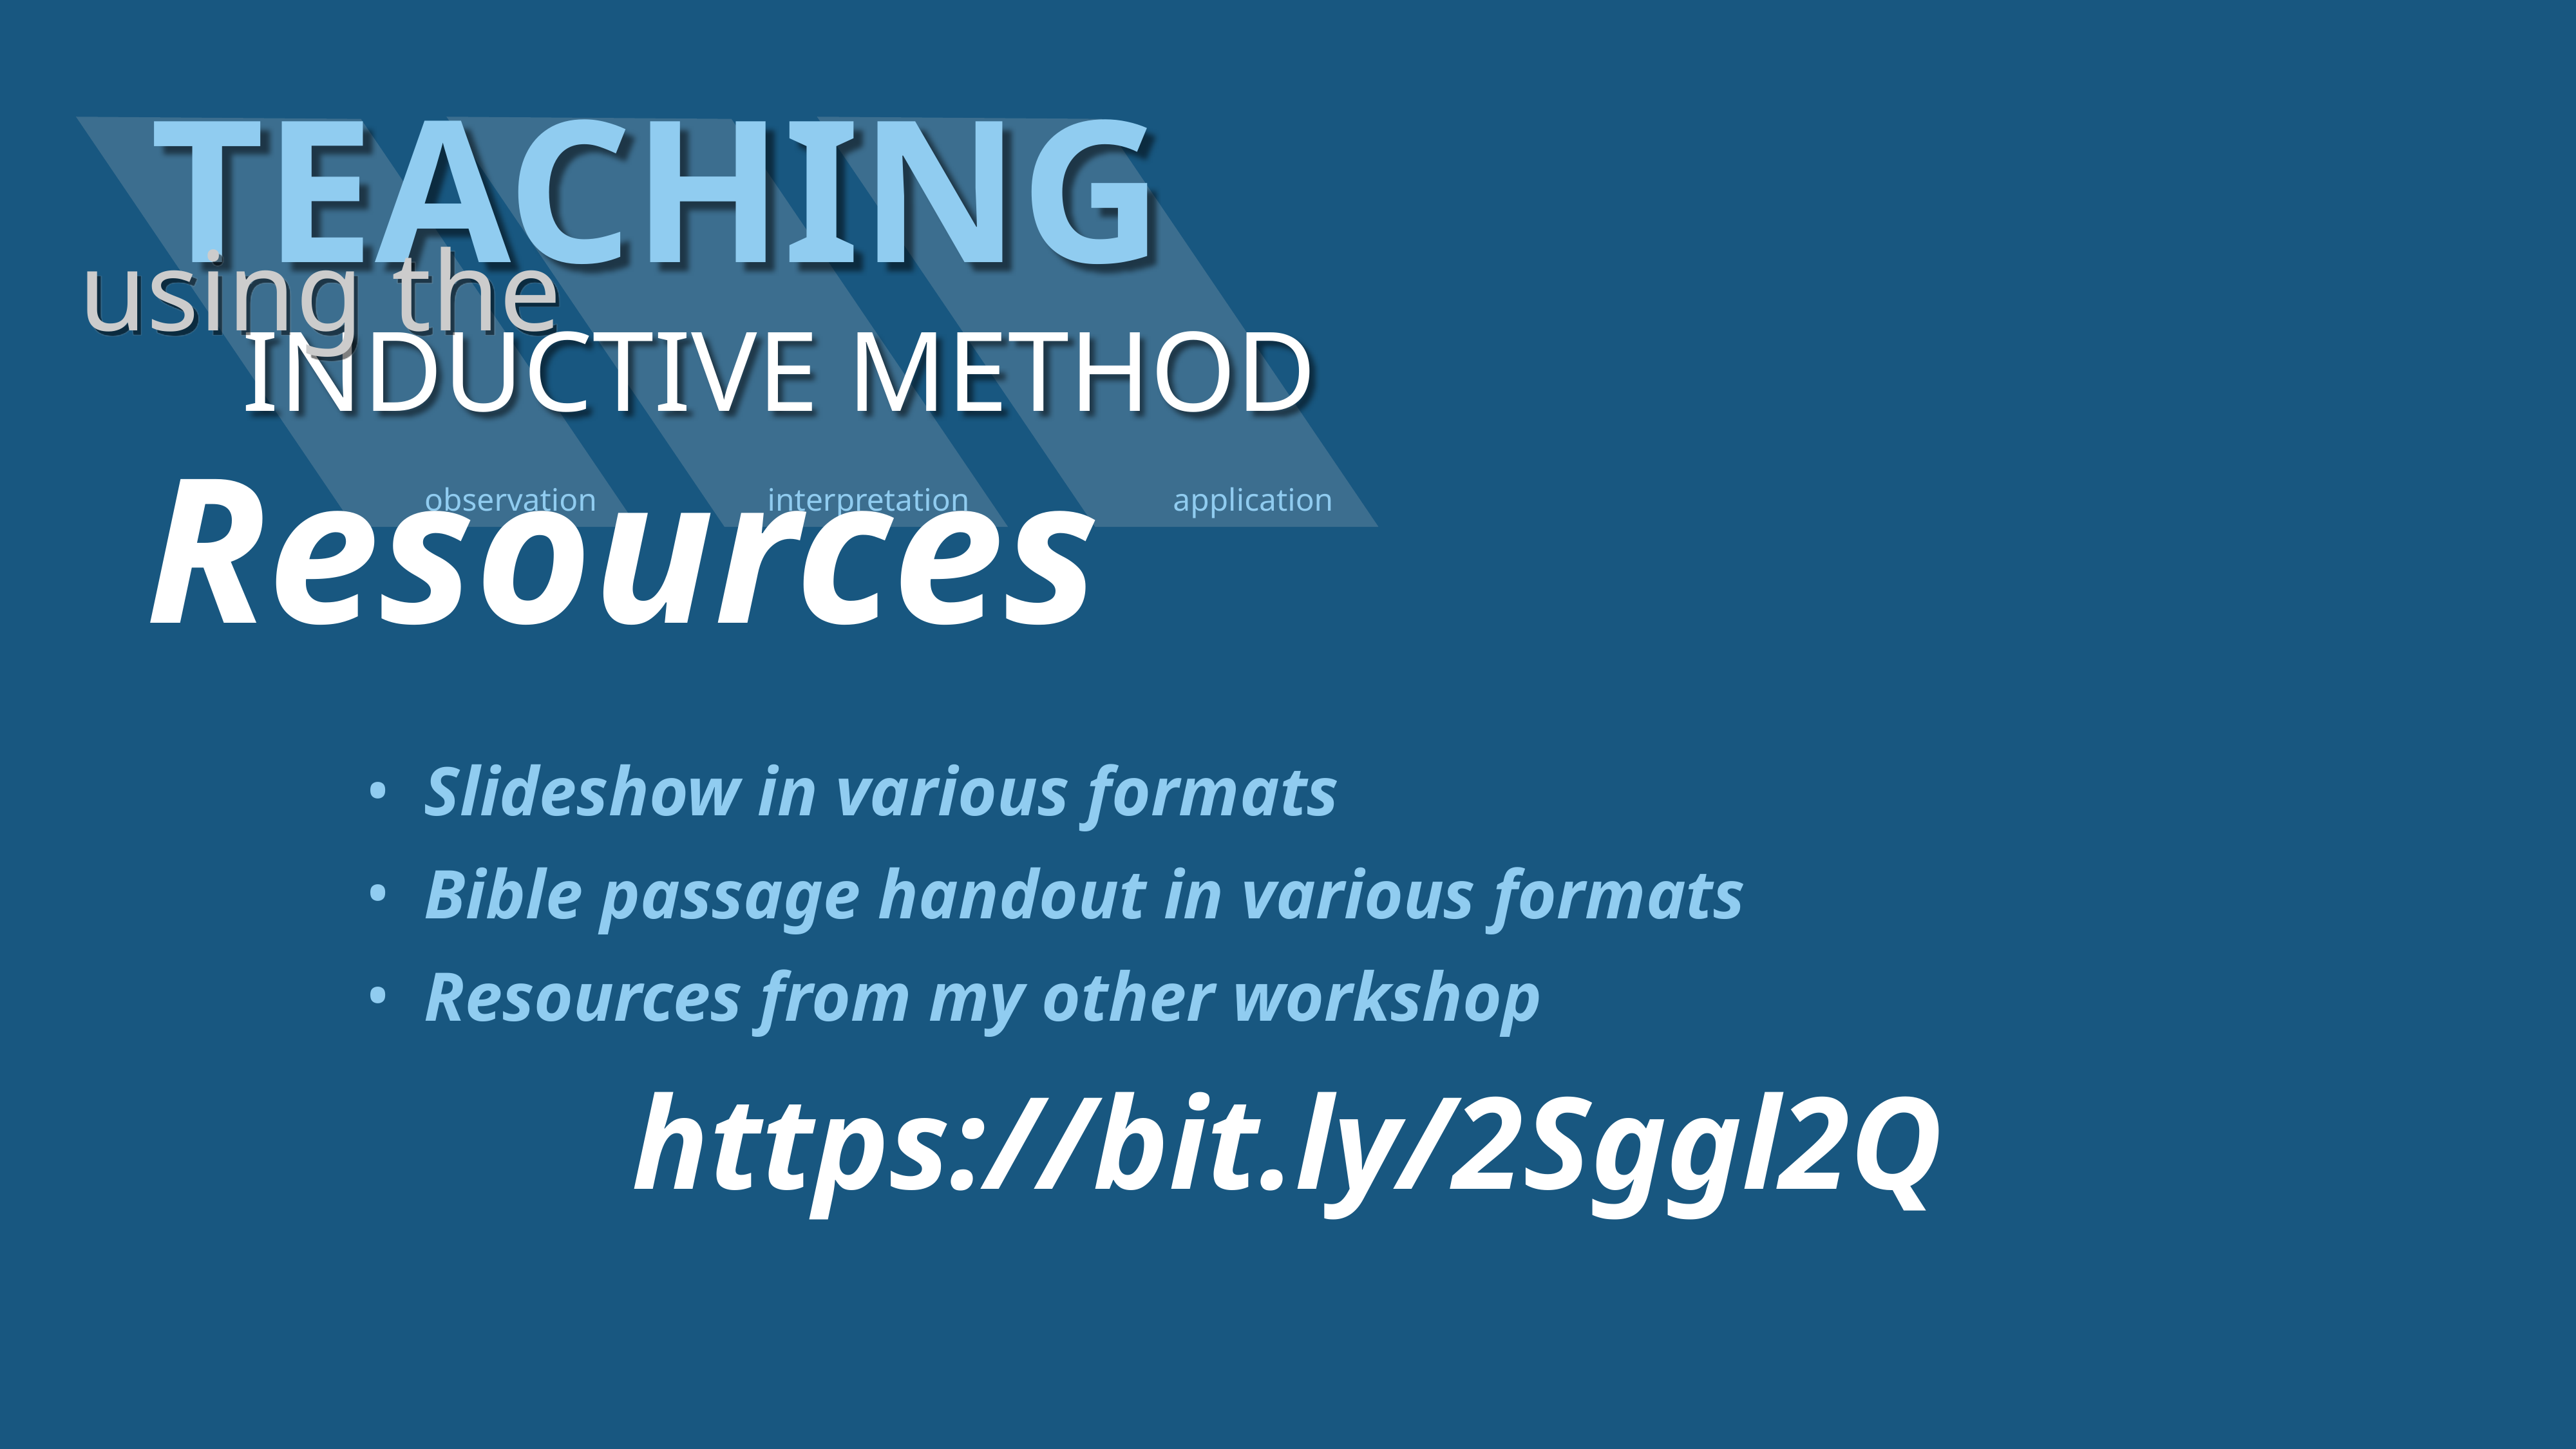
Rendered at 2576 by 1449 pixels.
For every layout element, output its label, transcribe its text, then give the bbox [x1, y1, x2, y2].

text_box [75, 43, 1379, 527]
text_box Resources from my other workshop [359, 964, 1735, 1039]
text_box https://bit.ly/2Sggl2Q [627, 1122, 1949, 1209]
text_box Resources [139, 527, 1105, 653]
text_box Bible passage handout in various formats [359, 861, 1859, 937]
text_box Slideshow in various formats [359, 759, 1568, 835]
